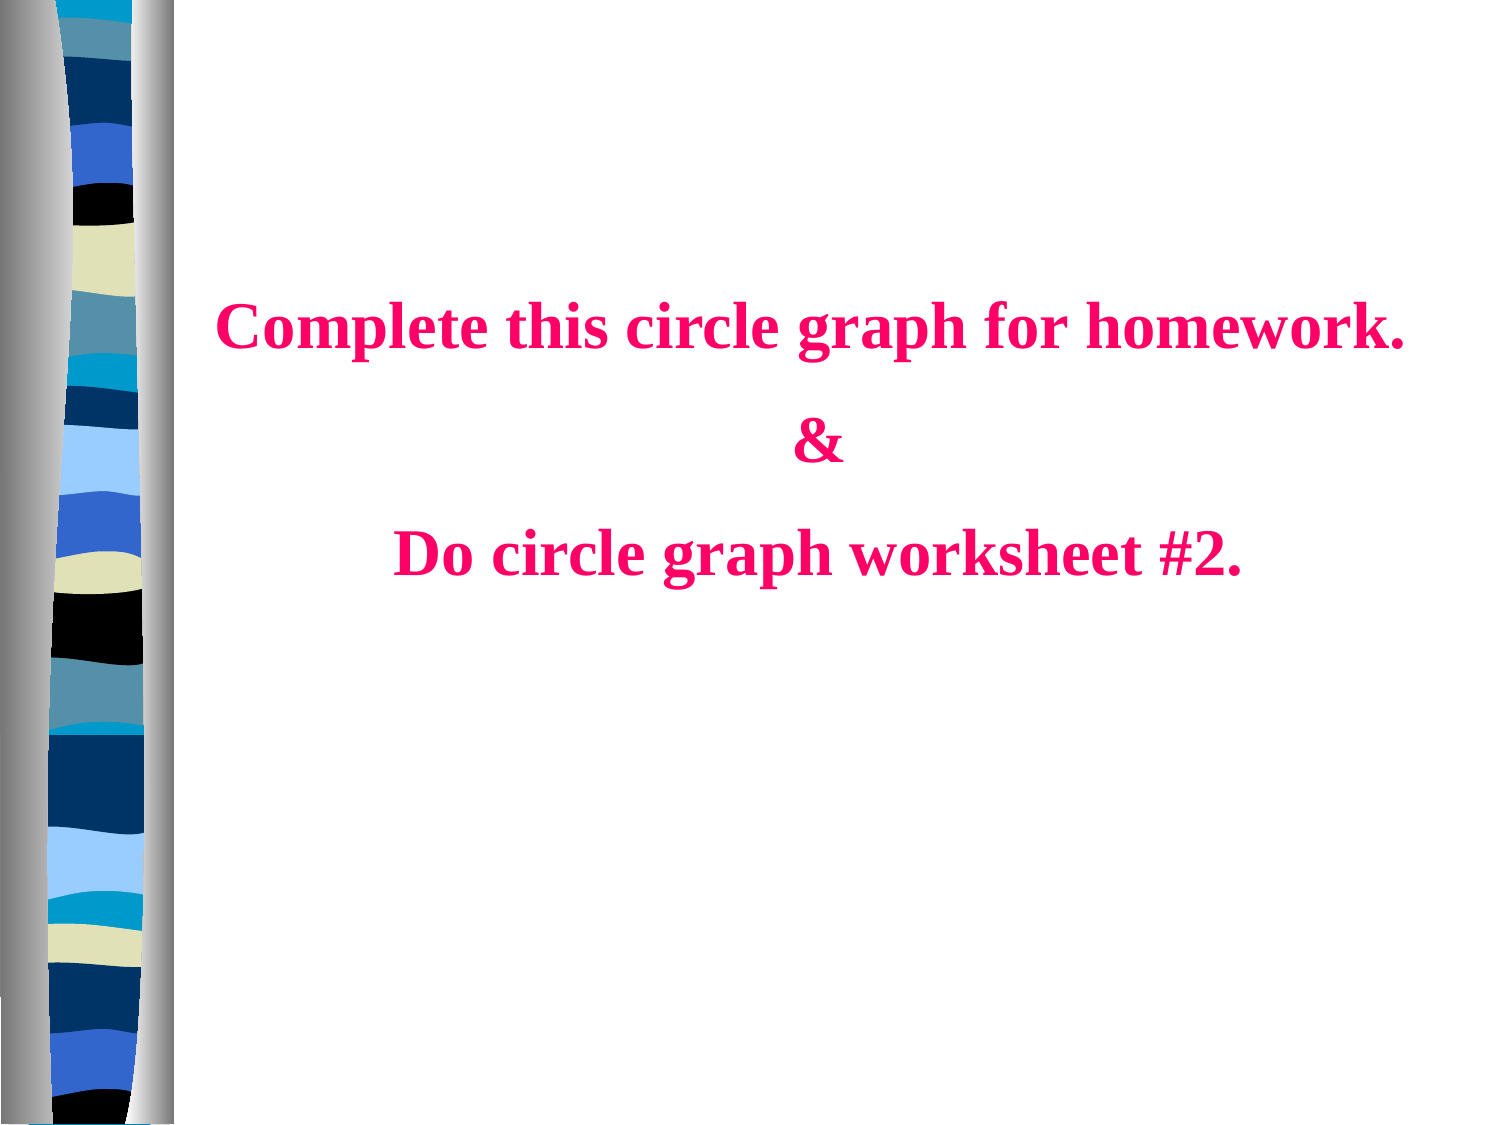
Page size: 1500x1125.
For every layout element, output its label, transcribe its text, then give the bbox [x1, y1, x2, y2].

text_box Complete this circle graph for homework. & Do circle graph worksheet #2. [200, 274, 1438, 710]
